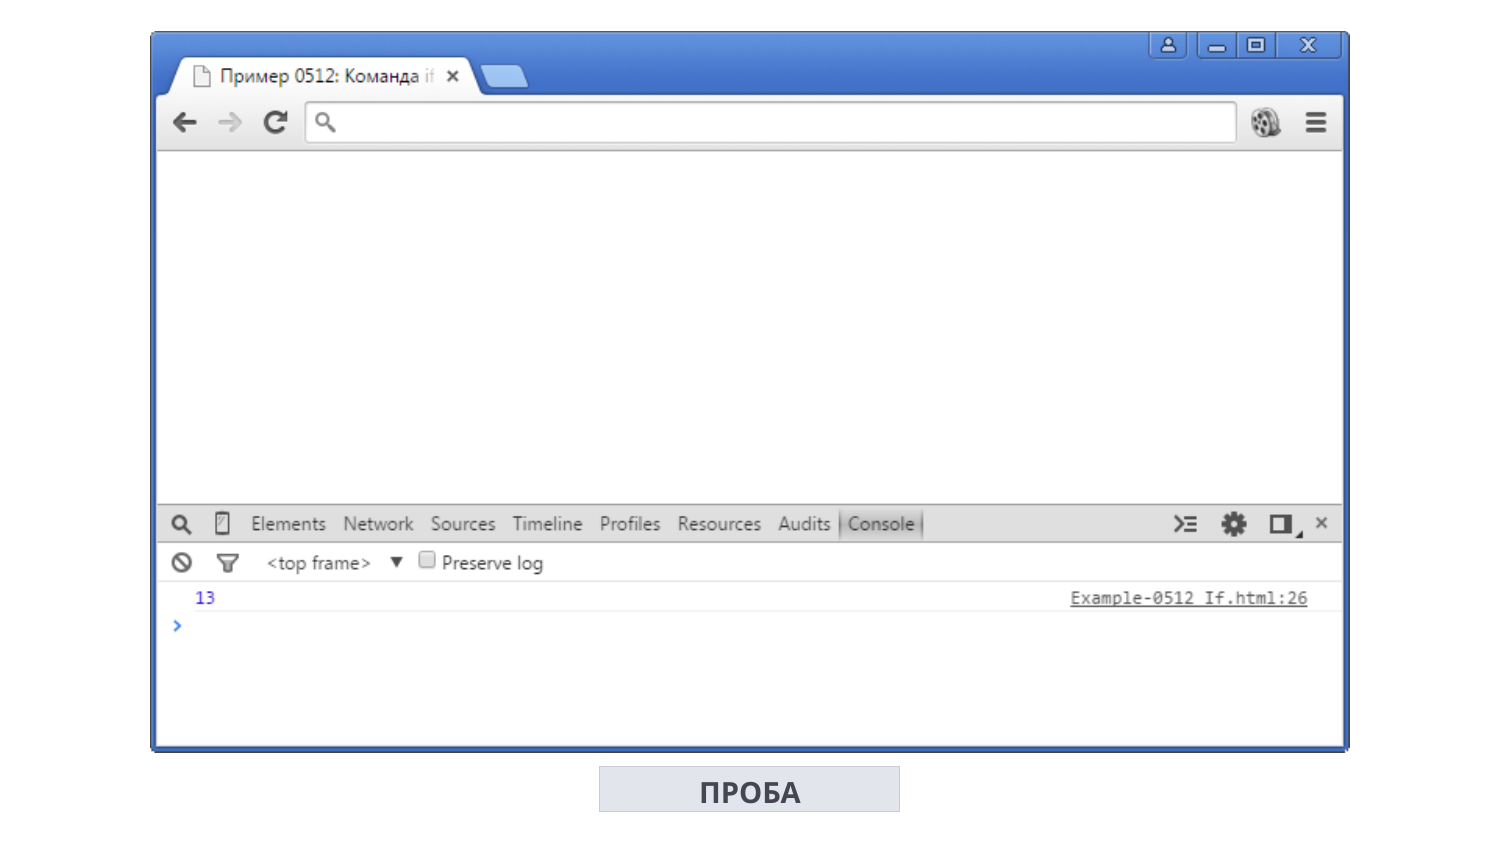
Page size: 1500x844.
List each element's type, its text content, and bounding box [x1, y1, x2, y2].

text_box ПРОБА [599, 766, 900, 812]
picture [149, 31, 1351, 753]
